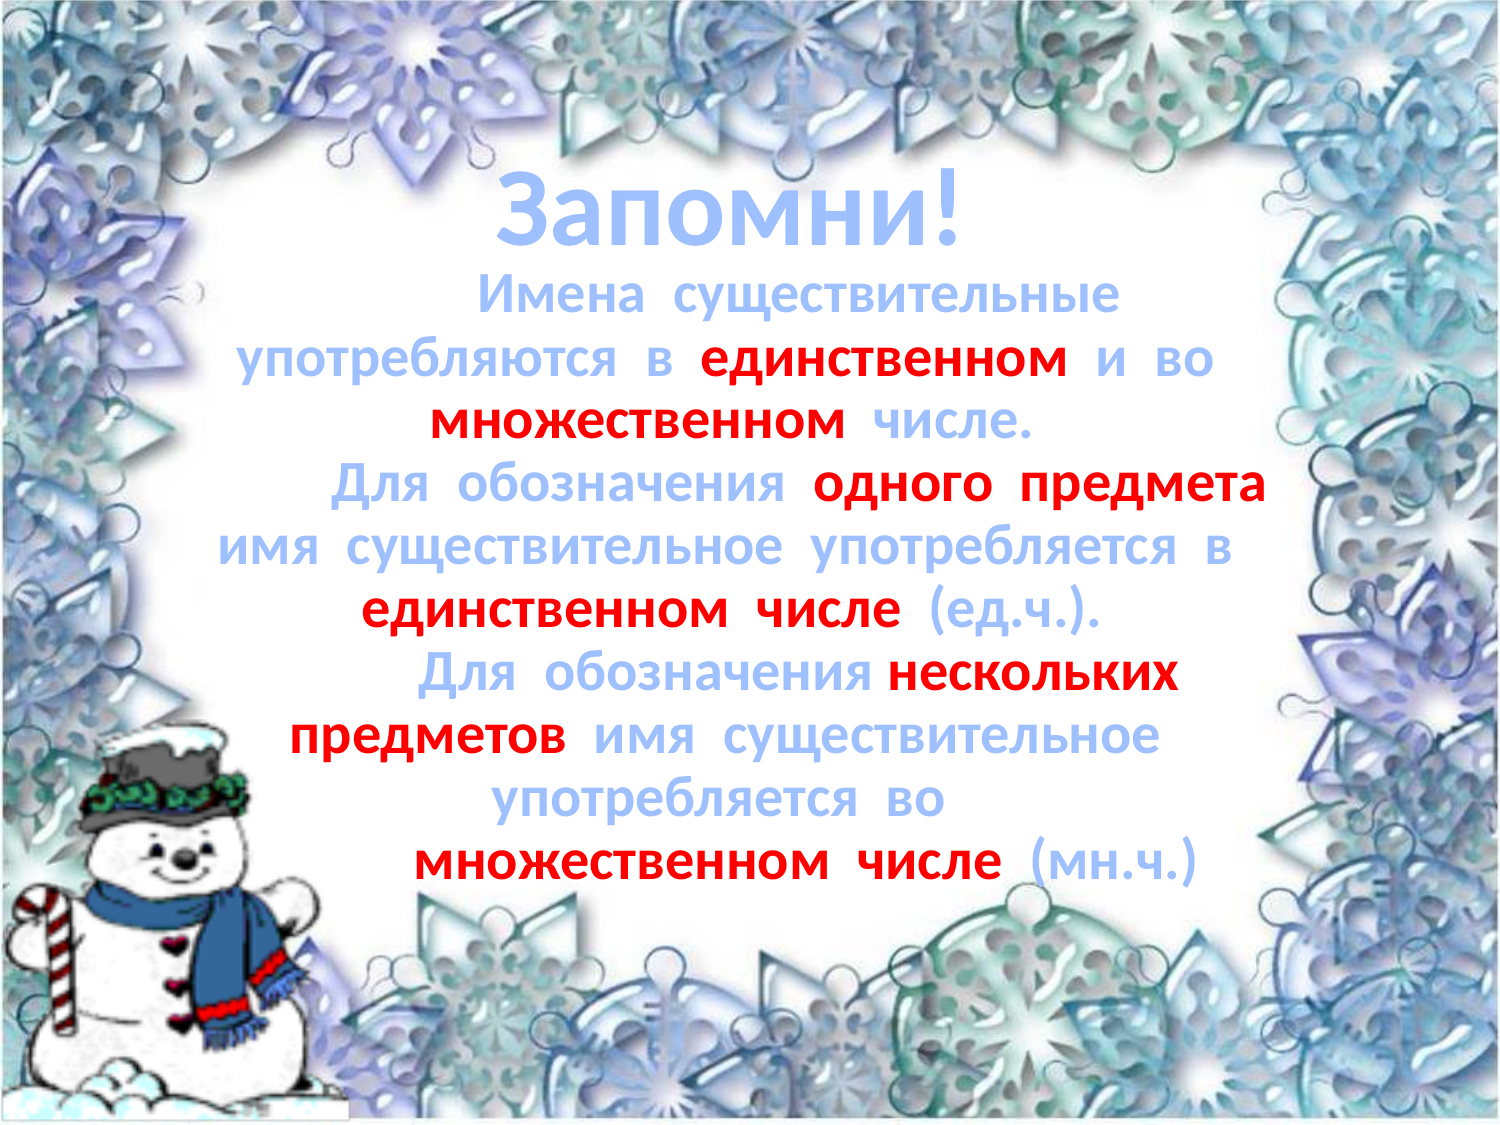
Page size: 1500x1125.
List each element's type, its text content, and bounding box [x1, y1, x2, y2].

text_box Имена существительные употребляются в единственном и во множественном числе. Для обозначения одного предмета имя существительное употребляется в единственном числе (ед.ч.). Для обозначения нескольких предметов имя существительное употребляется во множественном числе (мн.ч.) [123, 255, 1341, 900]
text_box Запомни! [480, 125, 982, 276]
picture [0, 0, 1500, 1125]
